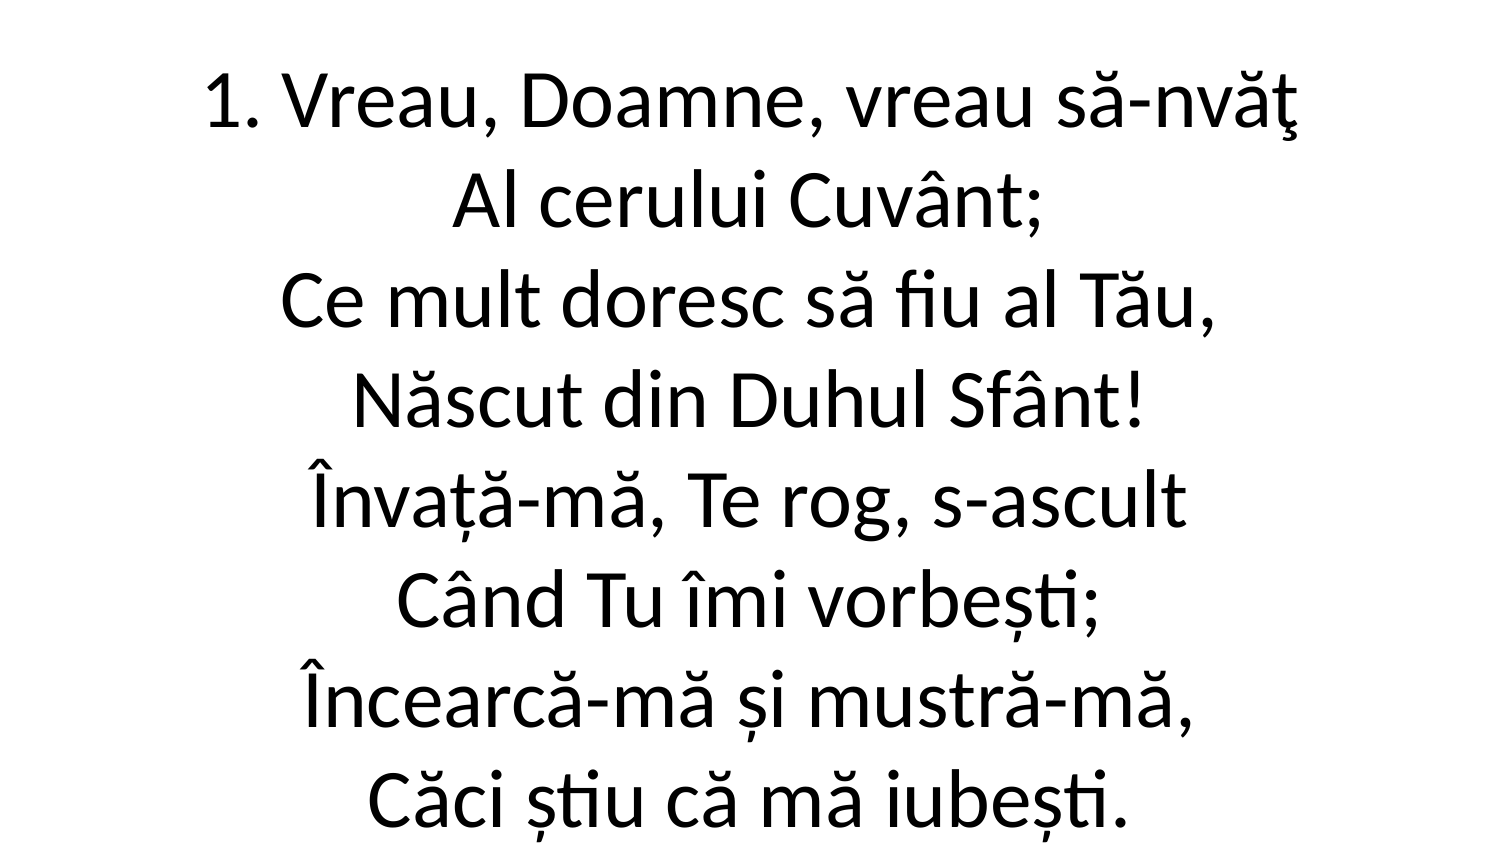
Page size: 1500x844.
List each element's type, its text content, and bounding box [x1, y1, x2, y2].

text_box 1. Vreau, Doamne, vreau să-­nvăţ Al cerului Cuvânt; Ce mult doresc să fiu al Tău, Născut din Duhul Sfânt! Învață-mă, Te rog, s-ascult Când Tu îmi vorbești; Încearcă-mă și mustră-mă, Căci știu că mă iubești. [185, 0, 1315, 844]
